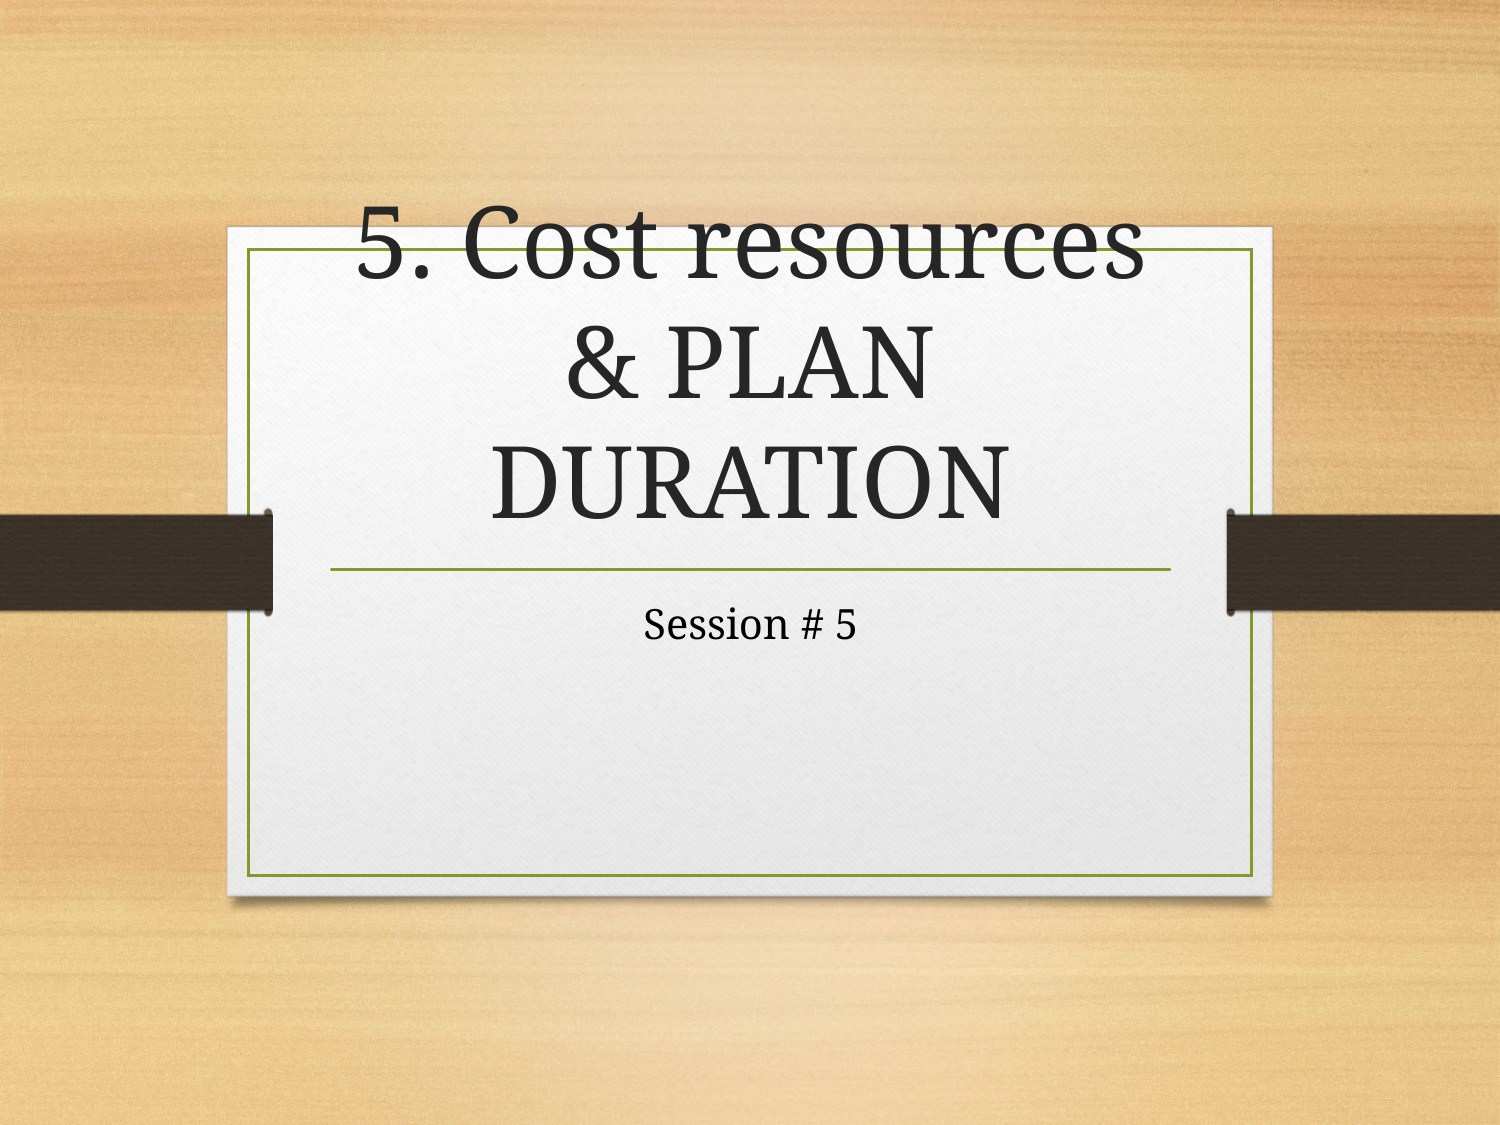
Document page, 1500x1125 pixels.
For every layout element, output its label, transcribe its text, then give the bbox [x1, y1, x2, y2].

subtitle Session # 5 [315, 590, 1187, 817]
title 5. Cost resources & PLAN DURATION [315, 297, 1187, 546]
picture [0, 0, 1500, 1125]
